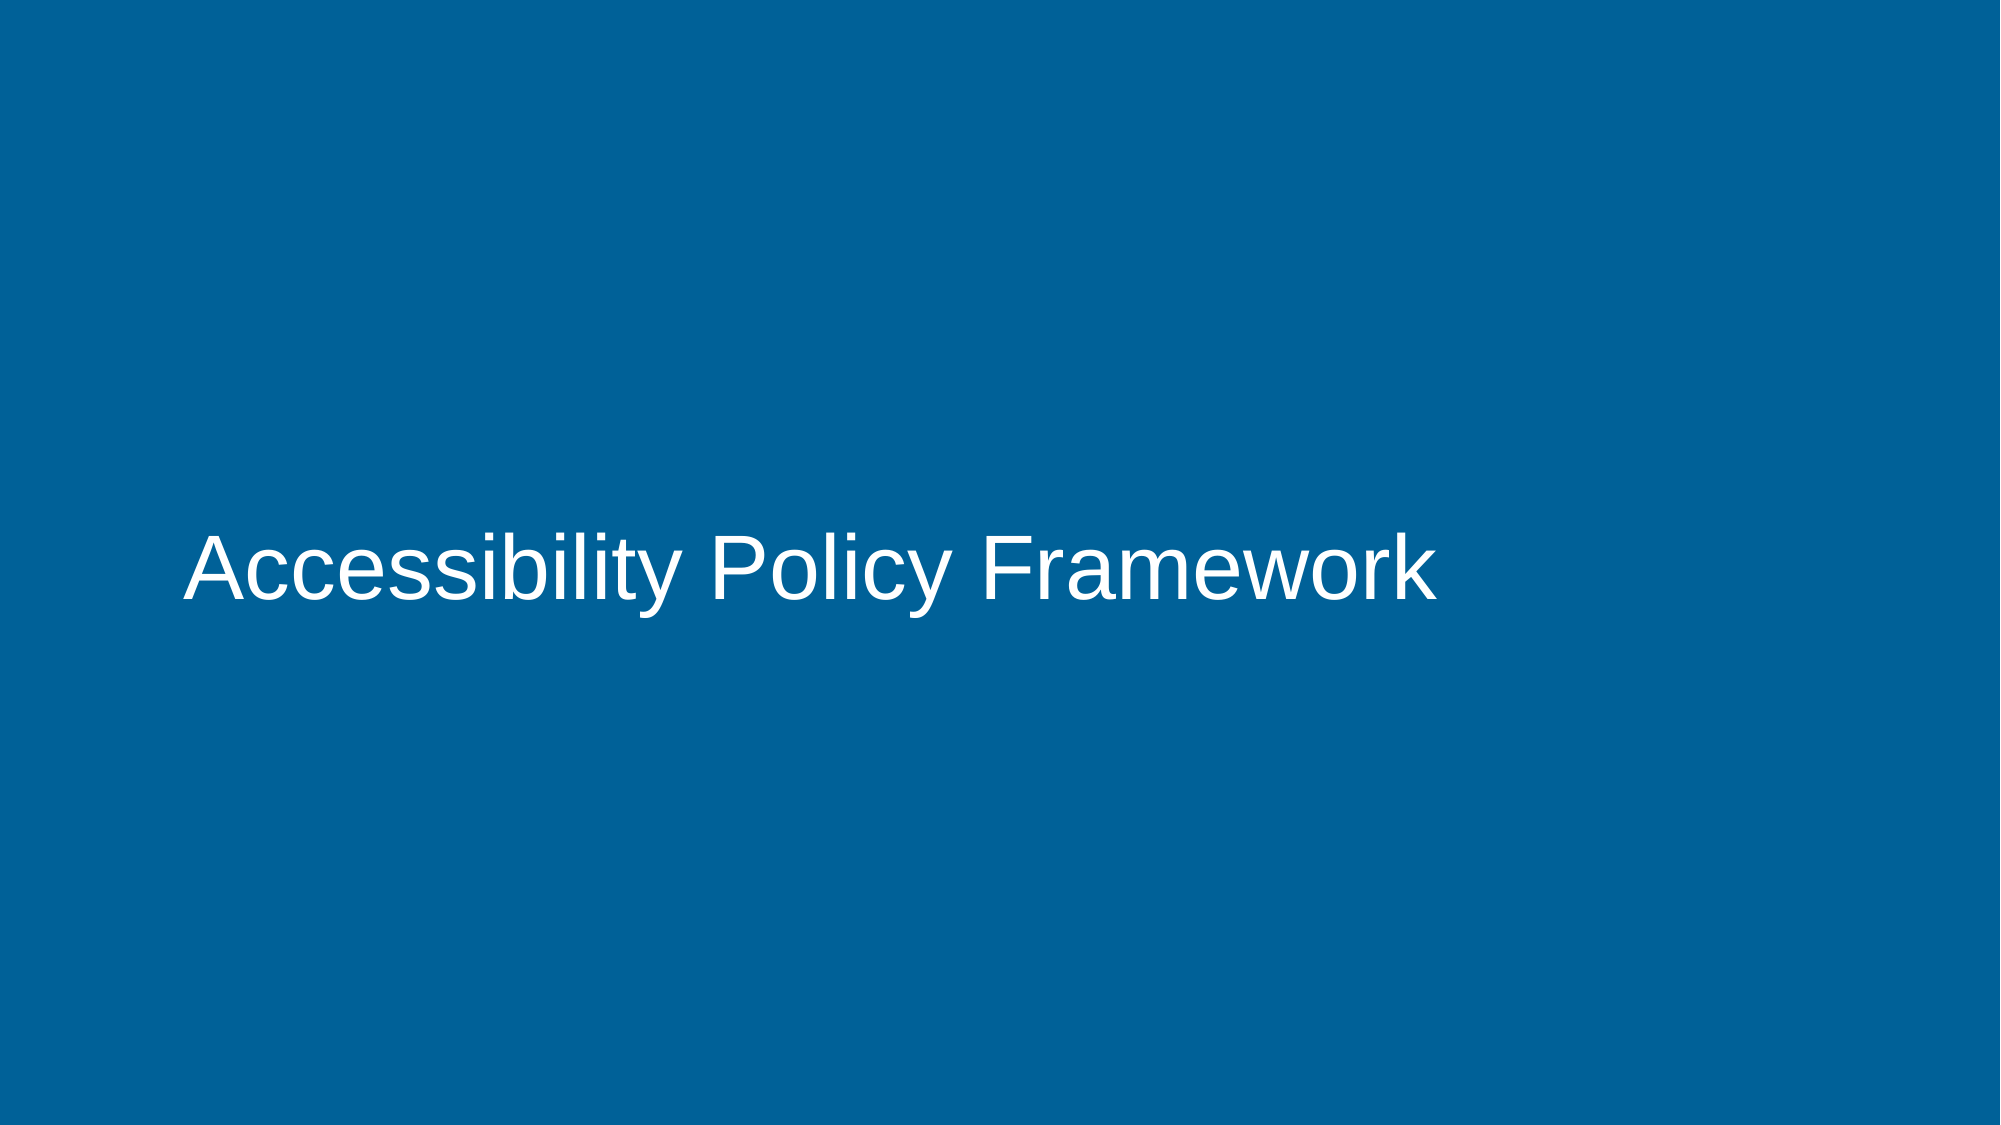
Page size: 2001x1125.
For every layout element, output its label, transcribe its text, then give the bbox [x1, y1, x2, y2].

title Accessibility Policy Framework [168, 431, 1562, 694]
